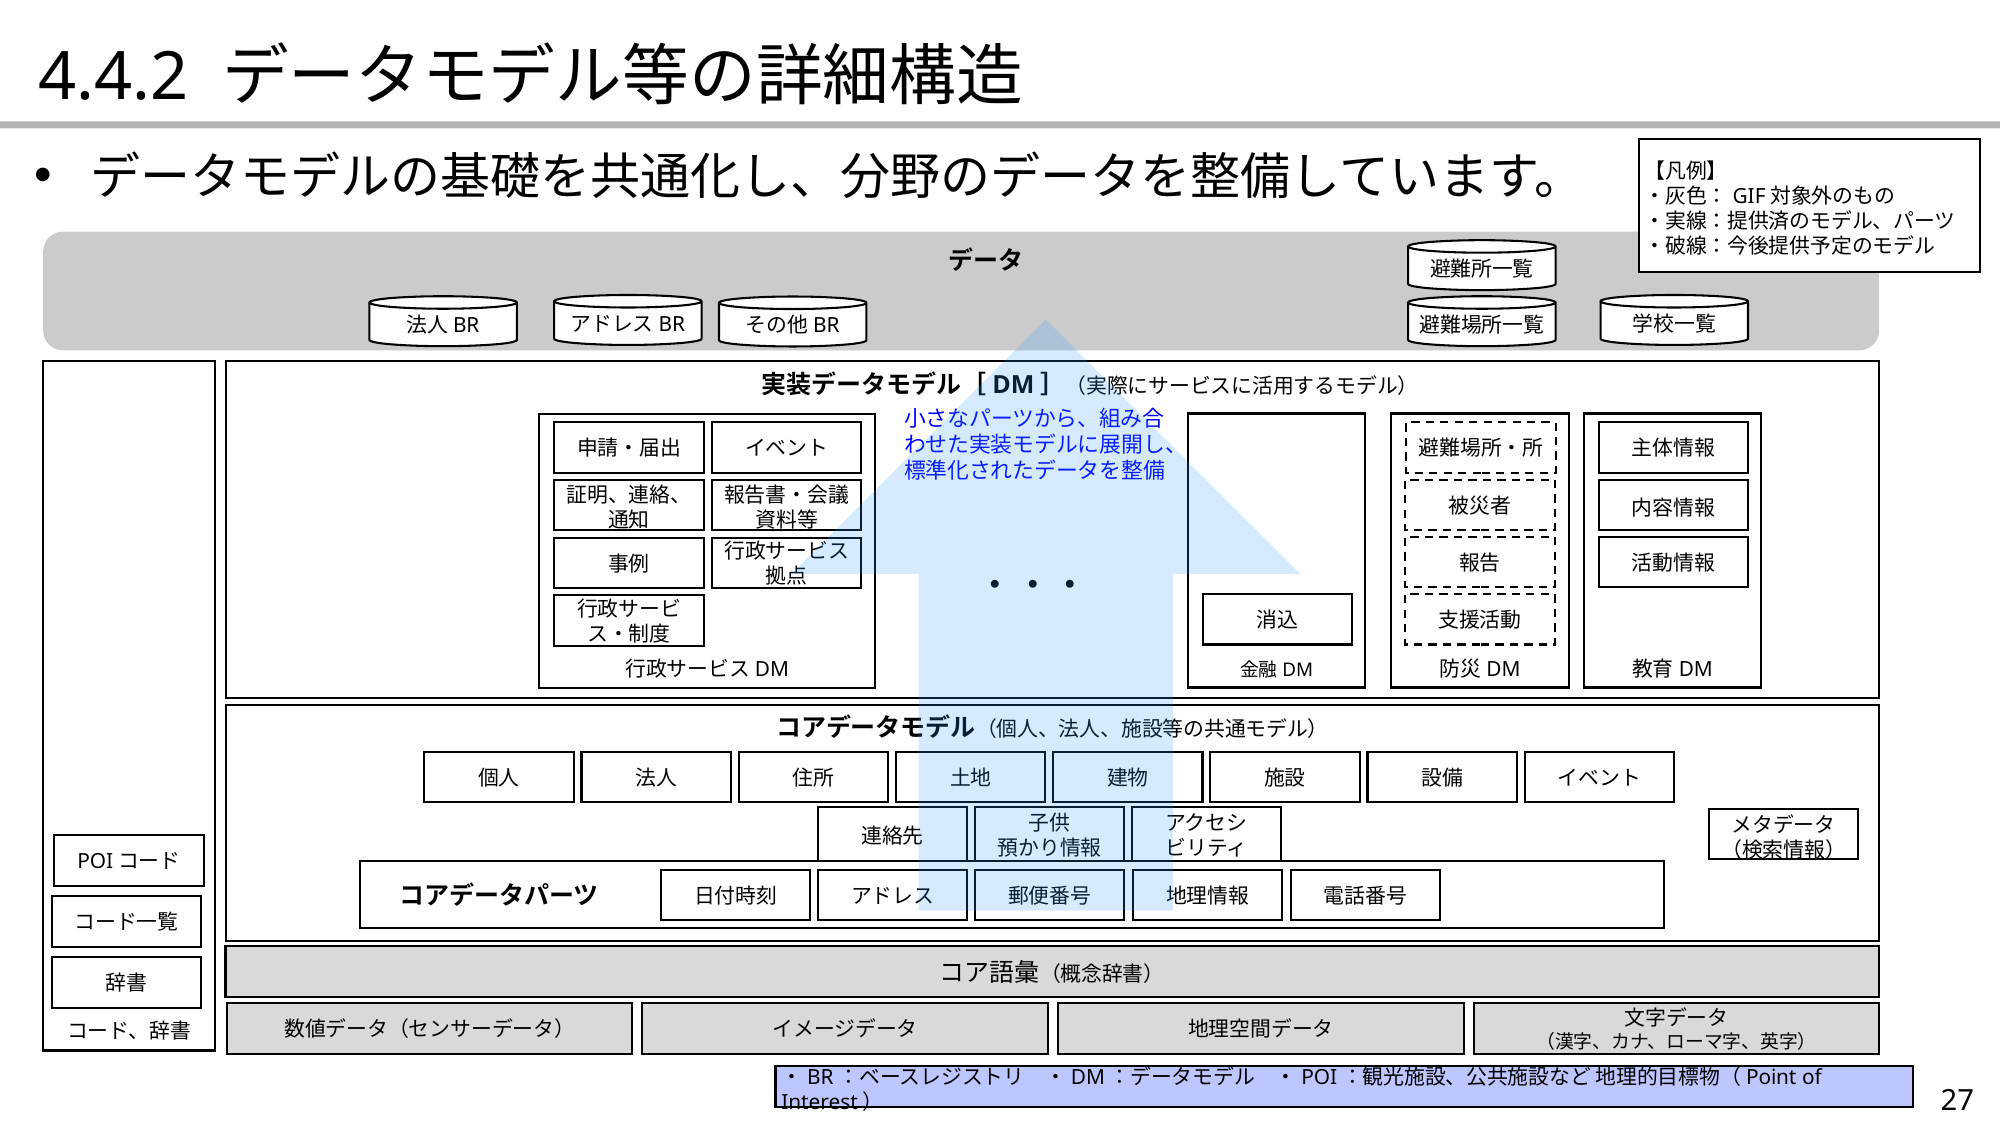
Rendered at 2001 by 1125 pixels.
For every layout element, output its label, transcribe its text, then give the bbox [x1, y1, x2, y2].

text_box コア語彙（概念辞書） [224, 945, 1880, 998]
text_box アドレスBR [552, 293, 703, 346]
text_box 住所 [738, 751, 889, 803]
text_box 行政サービス・制度 [553, 594, 705, 647]
text_box 【凡例】 ・灰色：GIF対象外のもの ・実線：提供済のモデル、パーツ ・破線：今後提供予定のモデル [1638, 138, 1981, 273]
text_box 法人BR [368, 295, 518, 348]
text_box 申請・届出 [553, 421, 705, 474]
text_box 活動情報 [1598, 536, 1749, 588]
text_box イベント [1524, 751, 1675, 803]
text_box コード一覧 [51, 895, 202, 948]
text_box 主体情報 [1598, 421, 1749, 474]
text_box コアデータモデル（個人、法人、施設等の共通モデル） [225, 704, 1880, 942]
text_box 被災者 [1404, 479, 1556, 531]
text_box コード、辞書 [42, 360, 216, 1052]
text_box 土地 [895, 751, 917, 803]
text_box [788, 318, 1303, 912]
text_box 証明、連絡、通知 [553, 479, 705, 531]
text_box 防災DM [1390, 412, 1570, 689]
text_box 法人 [580, 751, 732, 803]
text_box 小さなパーツから、組み合わせた実装モデルに展開し、 標準化されたデータを整備 [889, 397, 965, 473]
text_box 建物 [1175, 751, 1204, 803]
text_box アクセシ ビリティ [1175, 806, 1282, 860]
text_box イメージデータ [641, 1002, 1049, 1055]
text_box その他BR [717, 295, 868, 348]
text_box 行政サービス拠点 [711, 537, 862, 589]
text_box 郵便番号 [974, 912, 1125, 921]
text_box 支援活動 [1404, 593, 1556, 646]
text_box ・BR：ベースレジストリ ・DM：データモデル ・POI：観光施設、公共施設など 地理的目標物（Point of Interest） [774, 1065, 1914, 1108]
text_box コアデータパーツ [359, 860, 1665, 929]
text_box 辞書 [51, 956, 202, 1009]
text_box 文字データ （漢字、カナ、ローマ字、英字） [1473, 1002, 1880, 1055]
text_box 連絡先 [817, 806, 917, 860]
text_box データ [42, 230, 1881, 352]
text_box 日付時刻 [660, 869, 811, 921]
text_box 個人 [423, 751, 575, 803]
text_box 小さなパーツから、組み合わせた実装モデルに展開し、 標準化されたデータを整備 [1126, 397, 1188, 459]
text_box 事例 [553, 537, 705, 589]
text_box 電話番号 [1290, 869, 1441, 921]
text_box 内容情報 [1598, 479, 1749, 531]
text_box データモデルの基礎を共通化し、分野のデータを整備しています。 [19, 137, 1957, 212]
text_box 設備 [1366, 751, 1518, 803]
text_box 避難場所・所 [1405, 421, 1557, 474]
text_box 報告書・会議資料等 [711, 479, 862, 531]
text_box 実装データモデル［DM］（実際にサービスに活用するモデル） [225, 360, 1002, 699]
text_box 報告 [1404, 536, 1556, 588]
text_box アドレス [817, 869, 968, 921]
text_box 行政サービスDM [538, 413, 876, 689]
text_box 実装データモデル［DM］（実際にサービスに活用するモデル） [1089, 360, 1880, 699]
text_box 4.4.2 データモデル等の詳細構造 [23, 34, 1910, 121]
text_box イベント [711, 421, 862, 474]
text_box 地理情報 [1132, 869, 1283, 921]
text_box 数値データ（センサーデータ） [226, 1002, 633, 1055]
text_box POIコード [53, 834, 205, 887]
text_box 教育DM [1583, 412, 1762, 689]
text_box 学校一覧 [1599, 293, 1750, 346]
slide_number 27 [1881, 1073, 1989, 1124]
text_box 消込 [1202, 593, 1353, 646]
text_box 避難場所一覧 [1406, 295, 1557, 348]
text_box 地理空間データ [1057, 1002, 1465, 1055]
text_box 施設 [1209, 751, 1361, 803]
text_box 金融DM [1187, 412, 1366, 689]
text_box 避難所一覧 [1406, 239, 1557, 292]
text_box メタデータ （検索情報） [1708, 808, 1859, 860]
